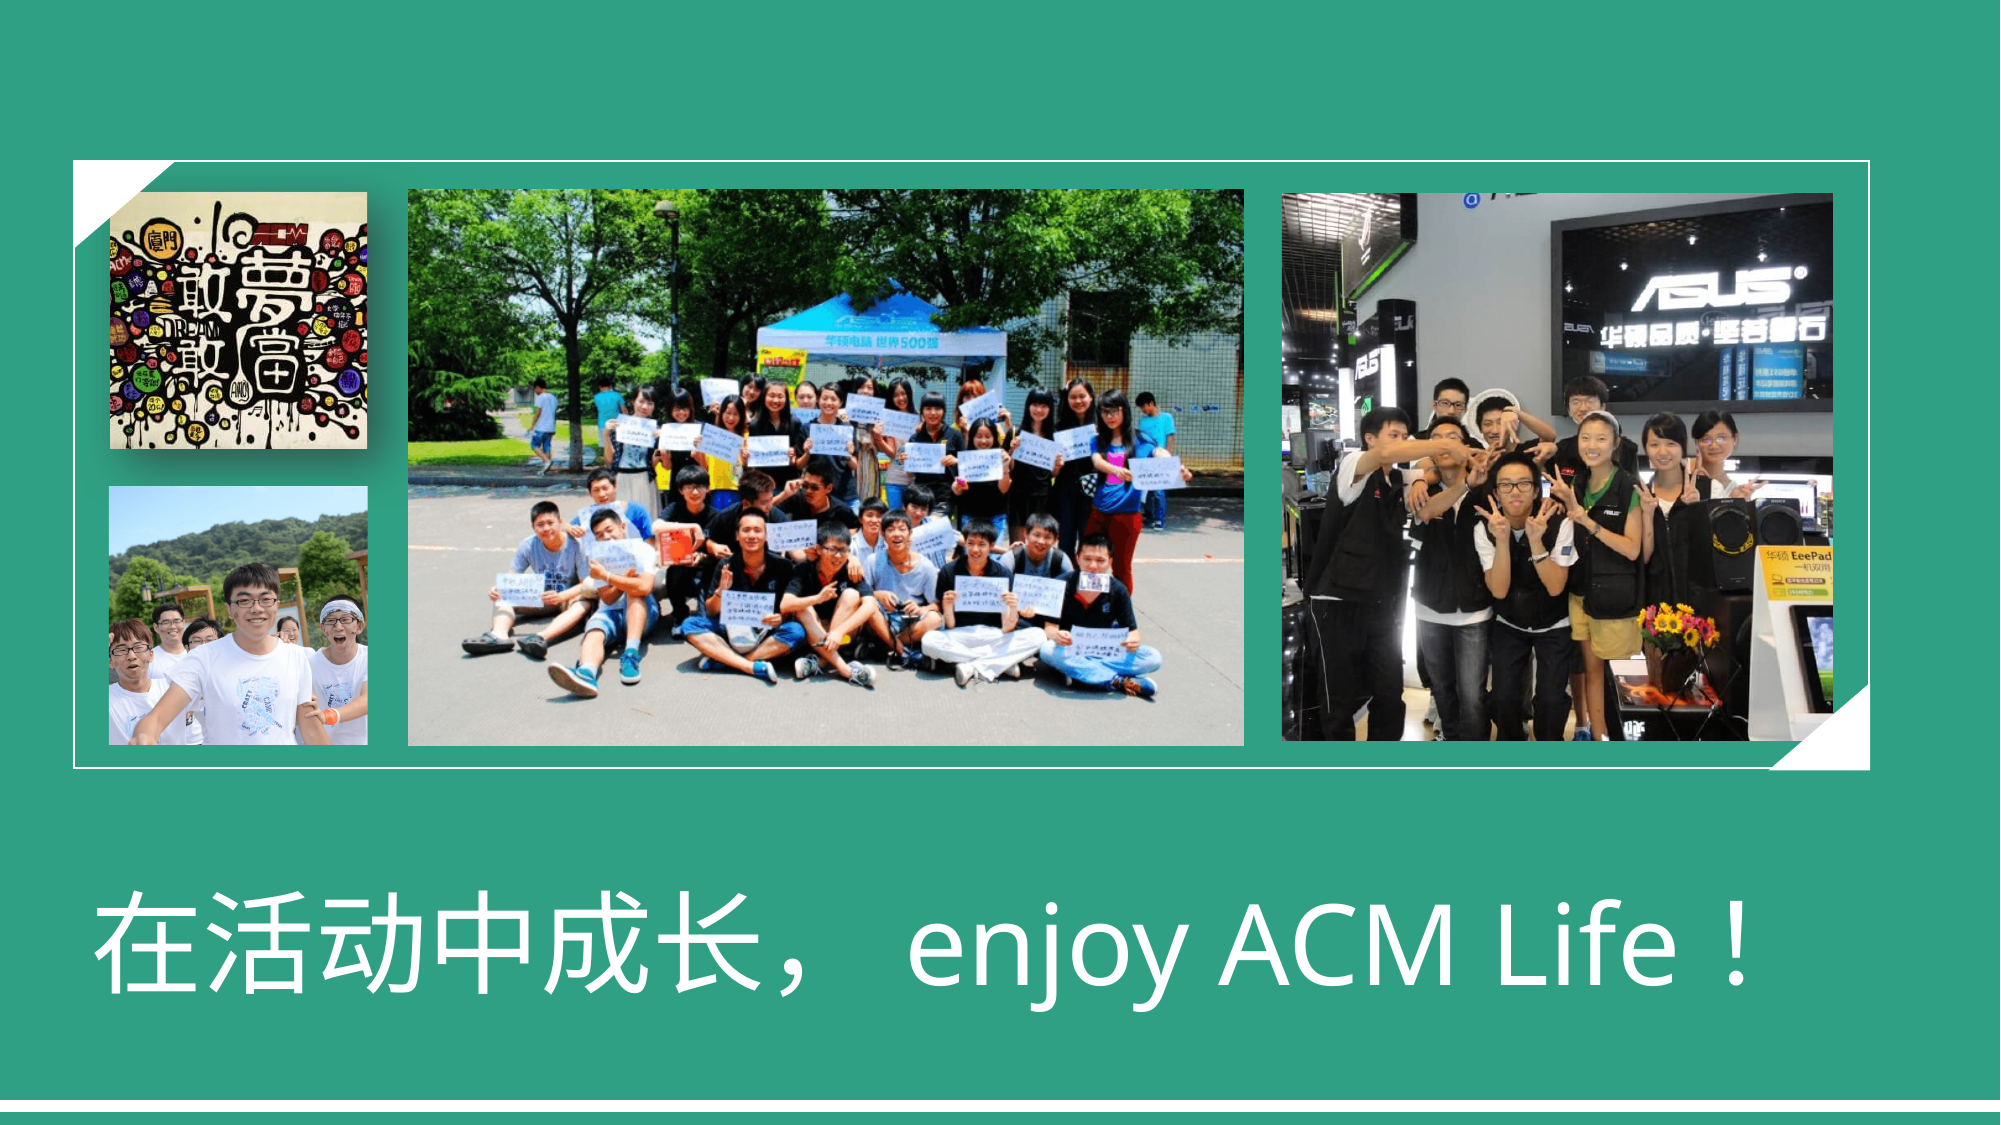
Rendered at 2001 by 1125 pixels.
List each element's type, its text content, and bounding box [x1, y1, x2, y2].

text_box [1765, 680, 1872, 772]
picture [1281, 192, 1833, 744]
picture [408, 189, 1244, 746]
picture [110, 191, 368, 449]
text_box [73, 160, 1870, 769]
text_box 在活动中成长，enjoy ACM Life！ [75, 811, 1857, 938]
picture [108, 486, 368, 746]
